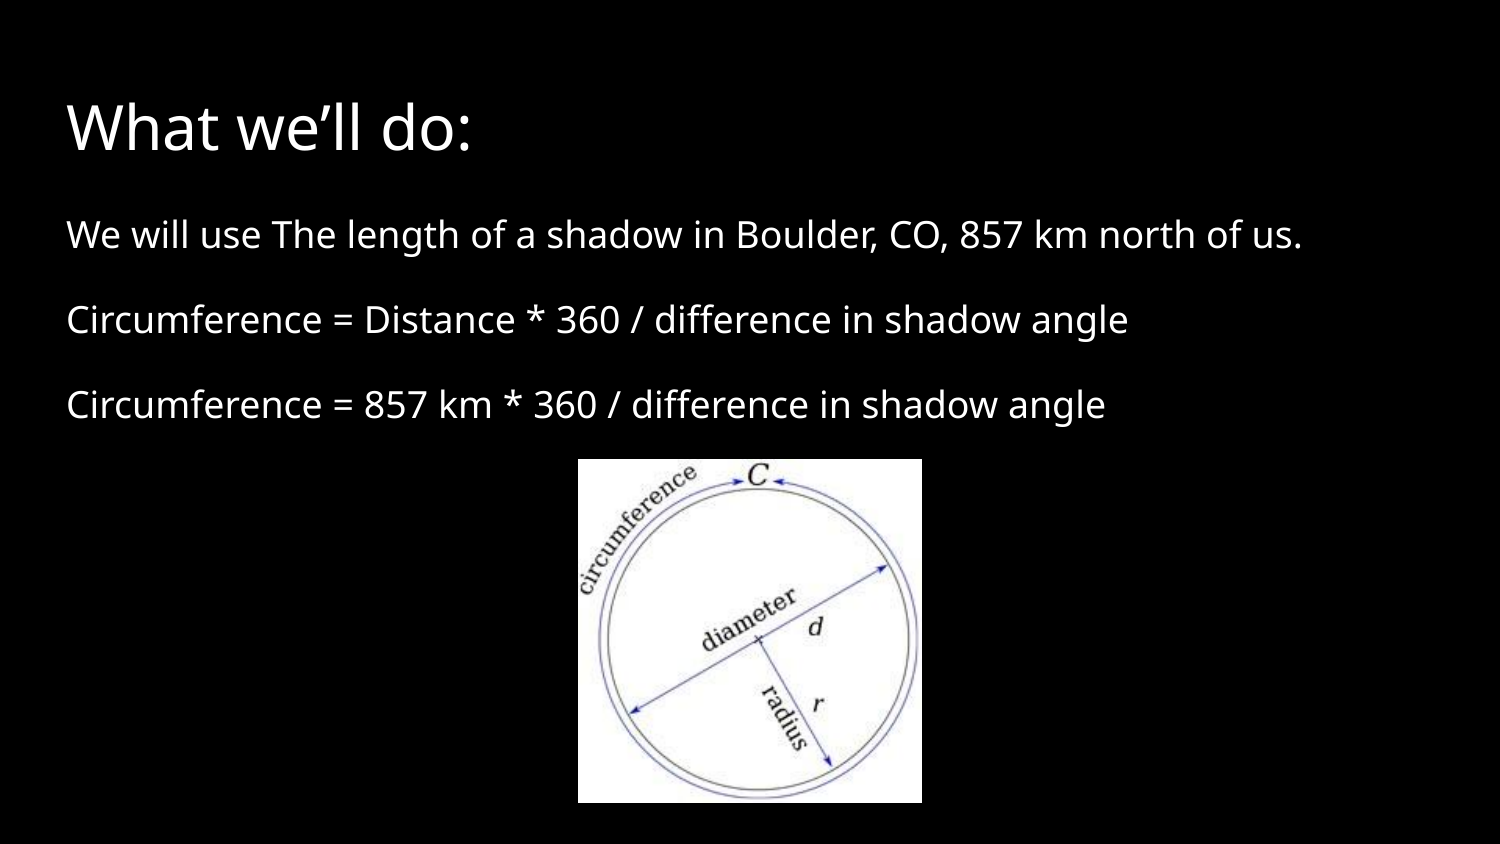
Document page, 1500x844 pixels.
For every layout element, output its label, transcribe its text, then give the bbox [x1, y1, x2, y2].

list We will use The length of a shadow in Boulder, CO, 857 km north of us. Circumference = Distance * 360 / difference in shadow angle Circumference = 857 km * 360 / difference in shadow angle [51, 189, 1449, 750]
title What we’ll do: [51, 72, 1449, 167]
picture [577, 458, 923, 804]
